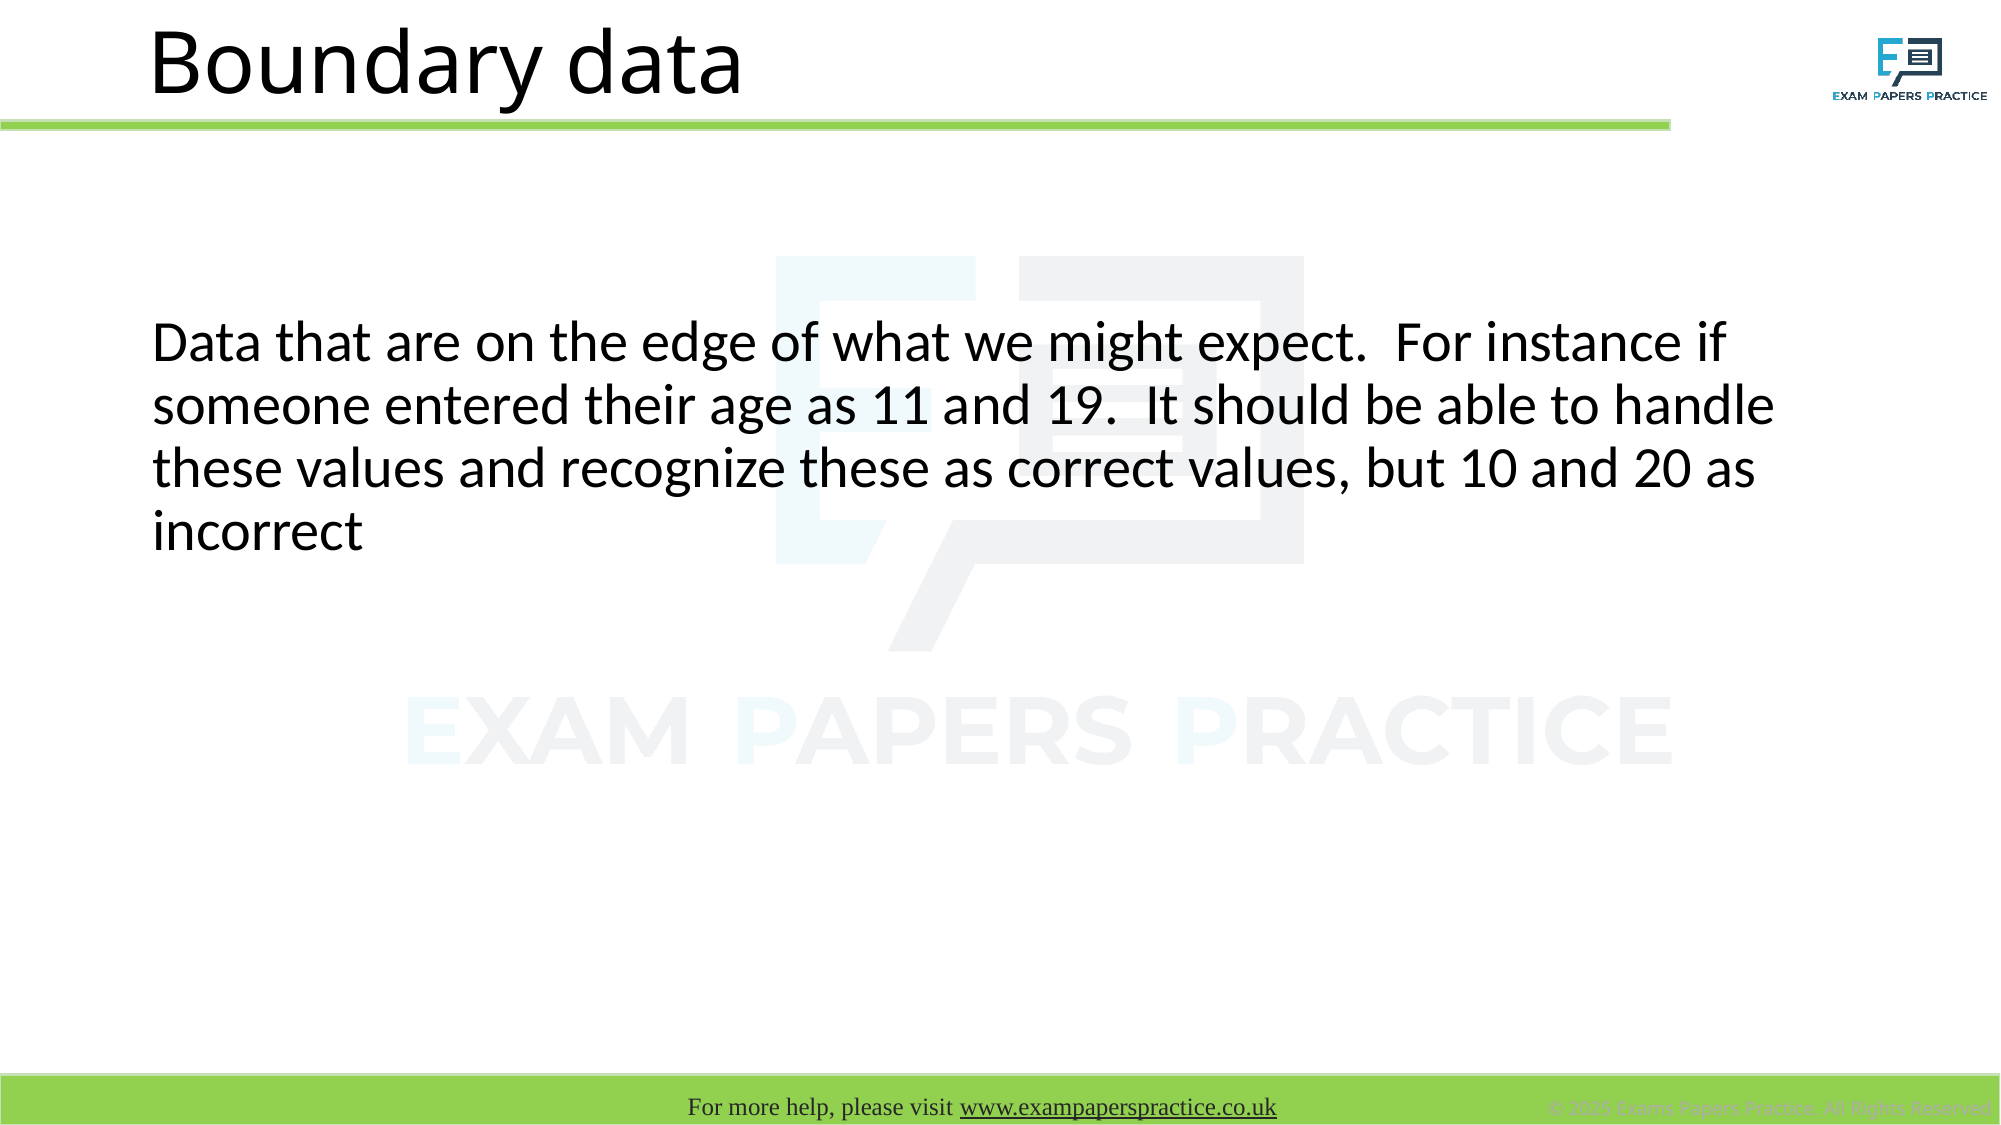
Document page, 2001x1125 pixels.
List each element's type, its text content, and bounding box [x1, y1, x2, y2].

list Data that are on the edge of what we might expect. For instance if someone entered their age as 11 and 19. It should be able to handle these values and recognize these as correct values, but 10 and 20 as incorrect [137, 304, 1863, 1018]
title Boundary data [132, 11, 1858, 121]
